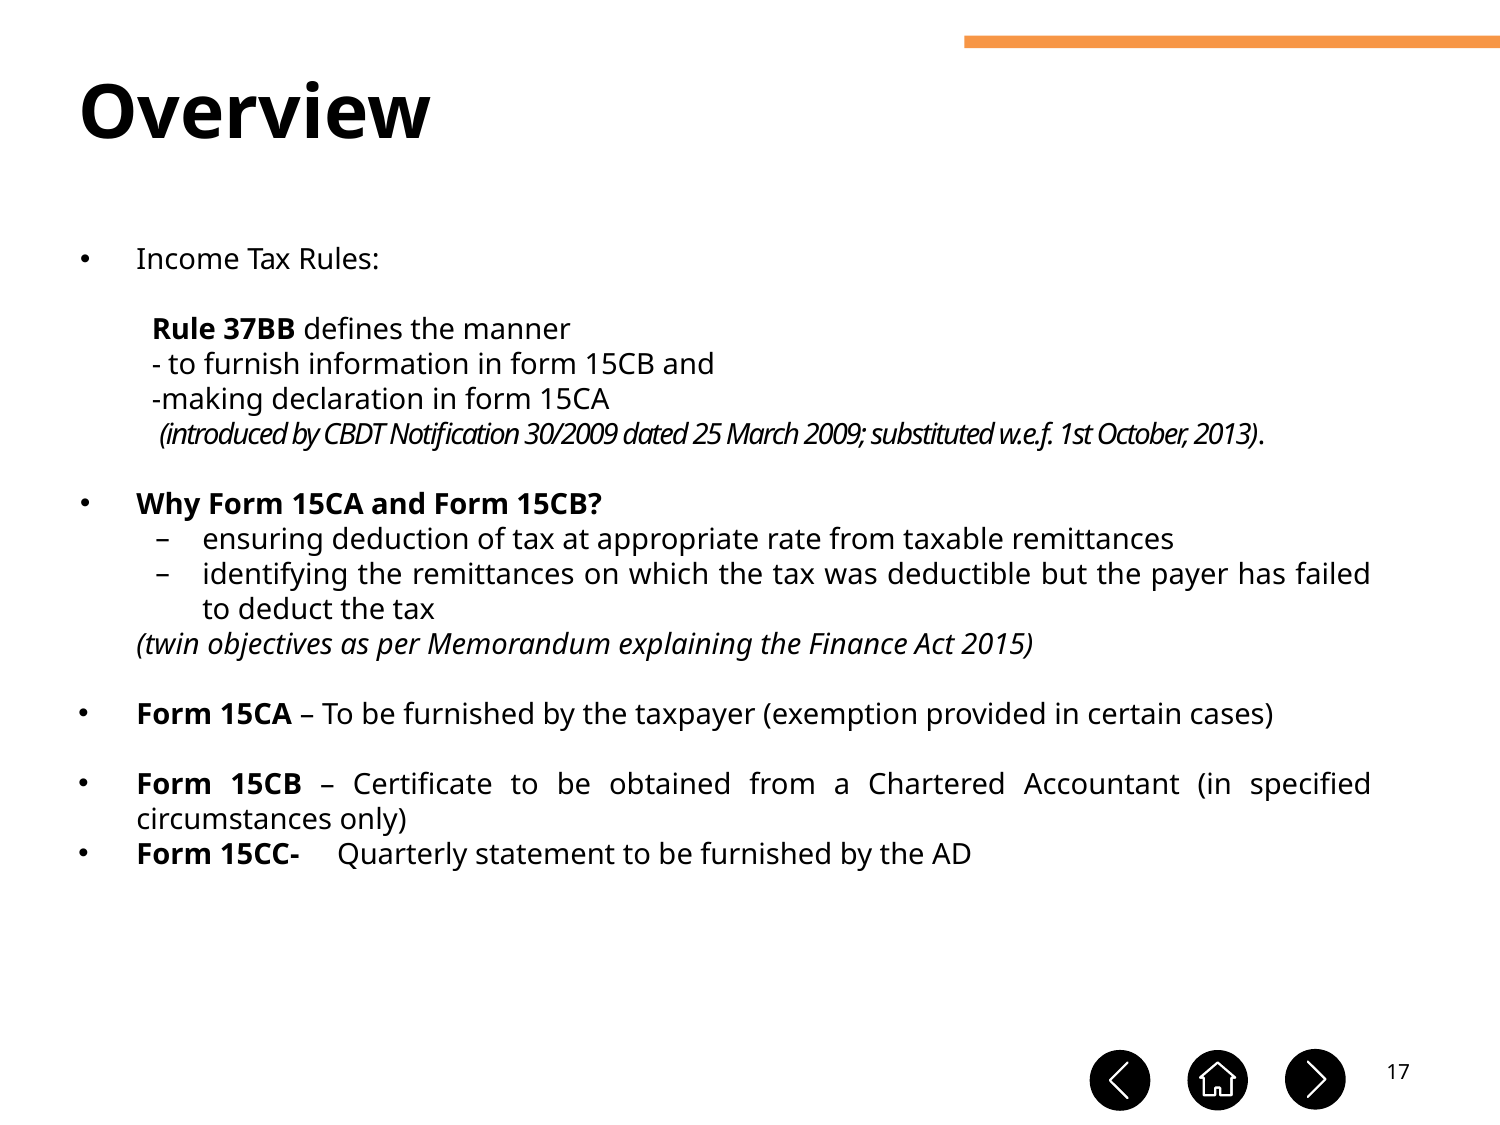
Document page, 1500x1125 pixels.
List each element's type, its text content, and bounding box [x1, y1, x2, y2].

slide_number 17 [1074, 1042, 1425, 1103]
text_box Income Tax Rules: Rule 37BB defines the manner - to furnish information in form 15CB and -making declaration in form 15CA (introduced by CBDT Notification 30/2009 dated 25 March 2009; substituted w.e.f. 1st October, 2013). Why Form 15CA and Form 15CB? ensuring deduction of tax at appropriate rate from taxable remittances identifying the remittances on which the tax was deductible but the payer has failed to deduct the tax (twin objectives as per Memorandum explaining the Finance Act 2015) Form 15CA – To be furnished by the taxpayer (exemption provided in certain cases) Form 15CB – Certificate to be obtained from a Chartered Accountant (in specified circumstances only) Form 15CC- Quarterly statement to be furnished by the AD [63, 233, 1388, 913]
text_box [1089, 1048, 1346, 1111]
text_box Overview [61, 48, 1401, 260]
text_box [962, 34, 1500, 50]
